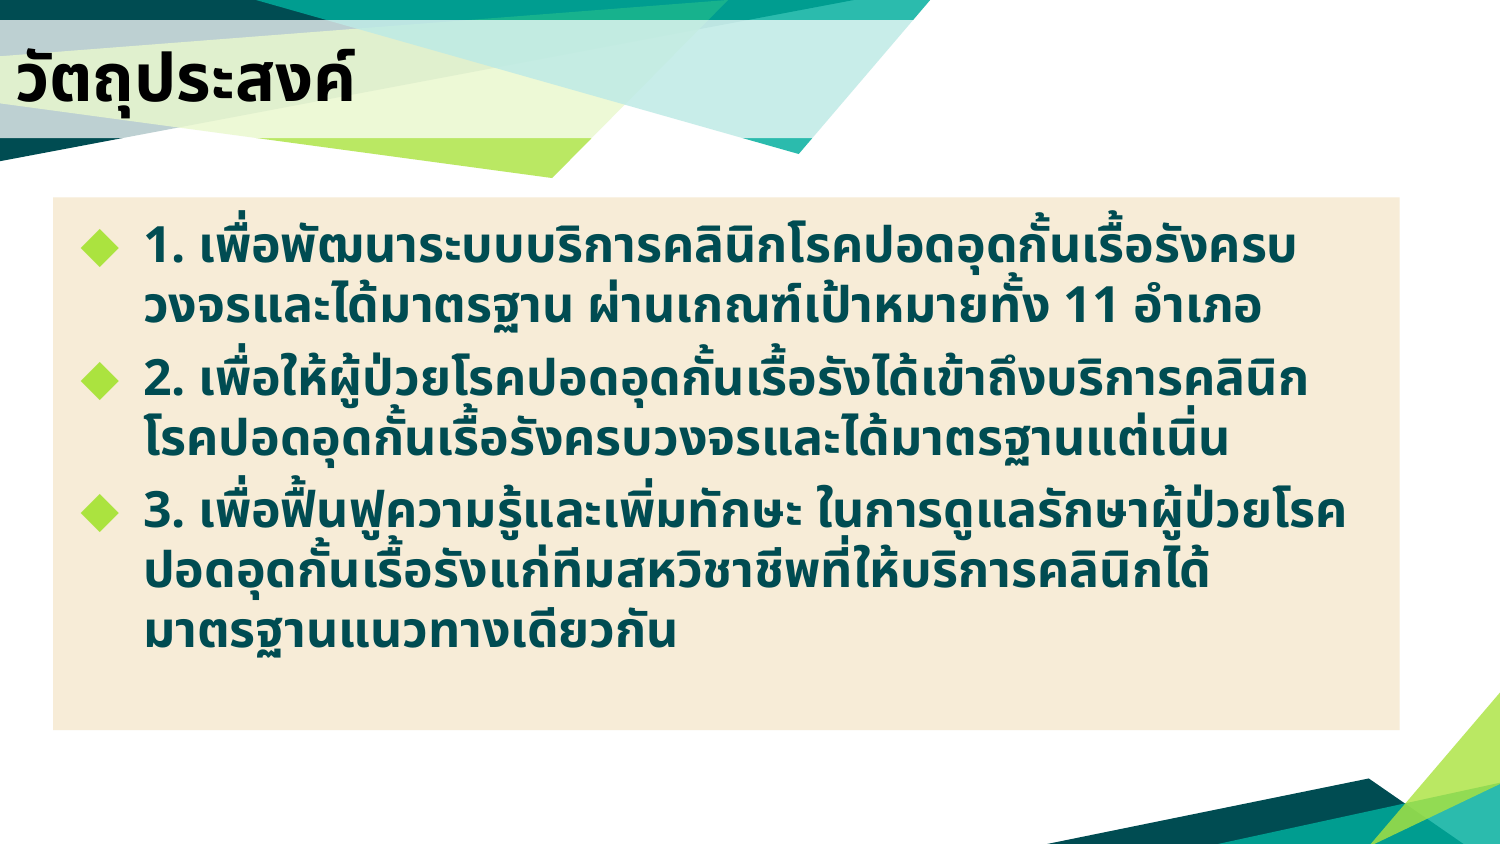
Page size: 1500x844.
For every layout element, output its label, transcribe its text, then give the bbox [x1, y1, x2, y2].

text_box วัตถุประสงค์ [0, 20, 1333, 139]
subtitle 1. เพื่อพัฒนาระบบบริการคลินิกโรคปอดอุดกั้นเรื้อรังครบวงจรและได้มาตรฐาน ผ่านเกณฑ์เป้าหมายทั้ง 11 อำเภอ 2. เพื่อให้ผู้ป่วยโรคปอดอุดกั้นเรื้อรังได้เข้าถึงบริการคลินิกโรคปอดอุดกั้นเรื้อรังครบวงจรและได้มาตรฐานแต่เนิ่น 3. เพื่อฟื้นฟูความรู้และเพิ่มทักษะ ในการดูแลรักษาผู้ป่วยโรคปอดอุดกั้นเรื้อรังแก่ทีมสหวิชาชีพที่ให้บริการคลินิกได้มาตรฐานแนวทางเดียวกัน [53, 197, 1400, 731]
